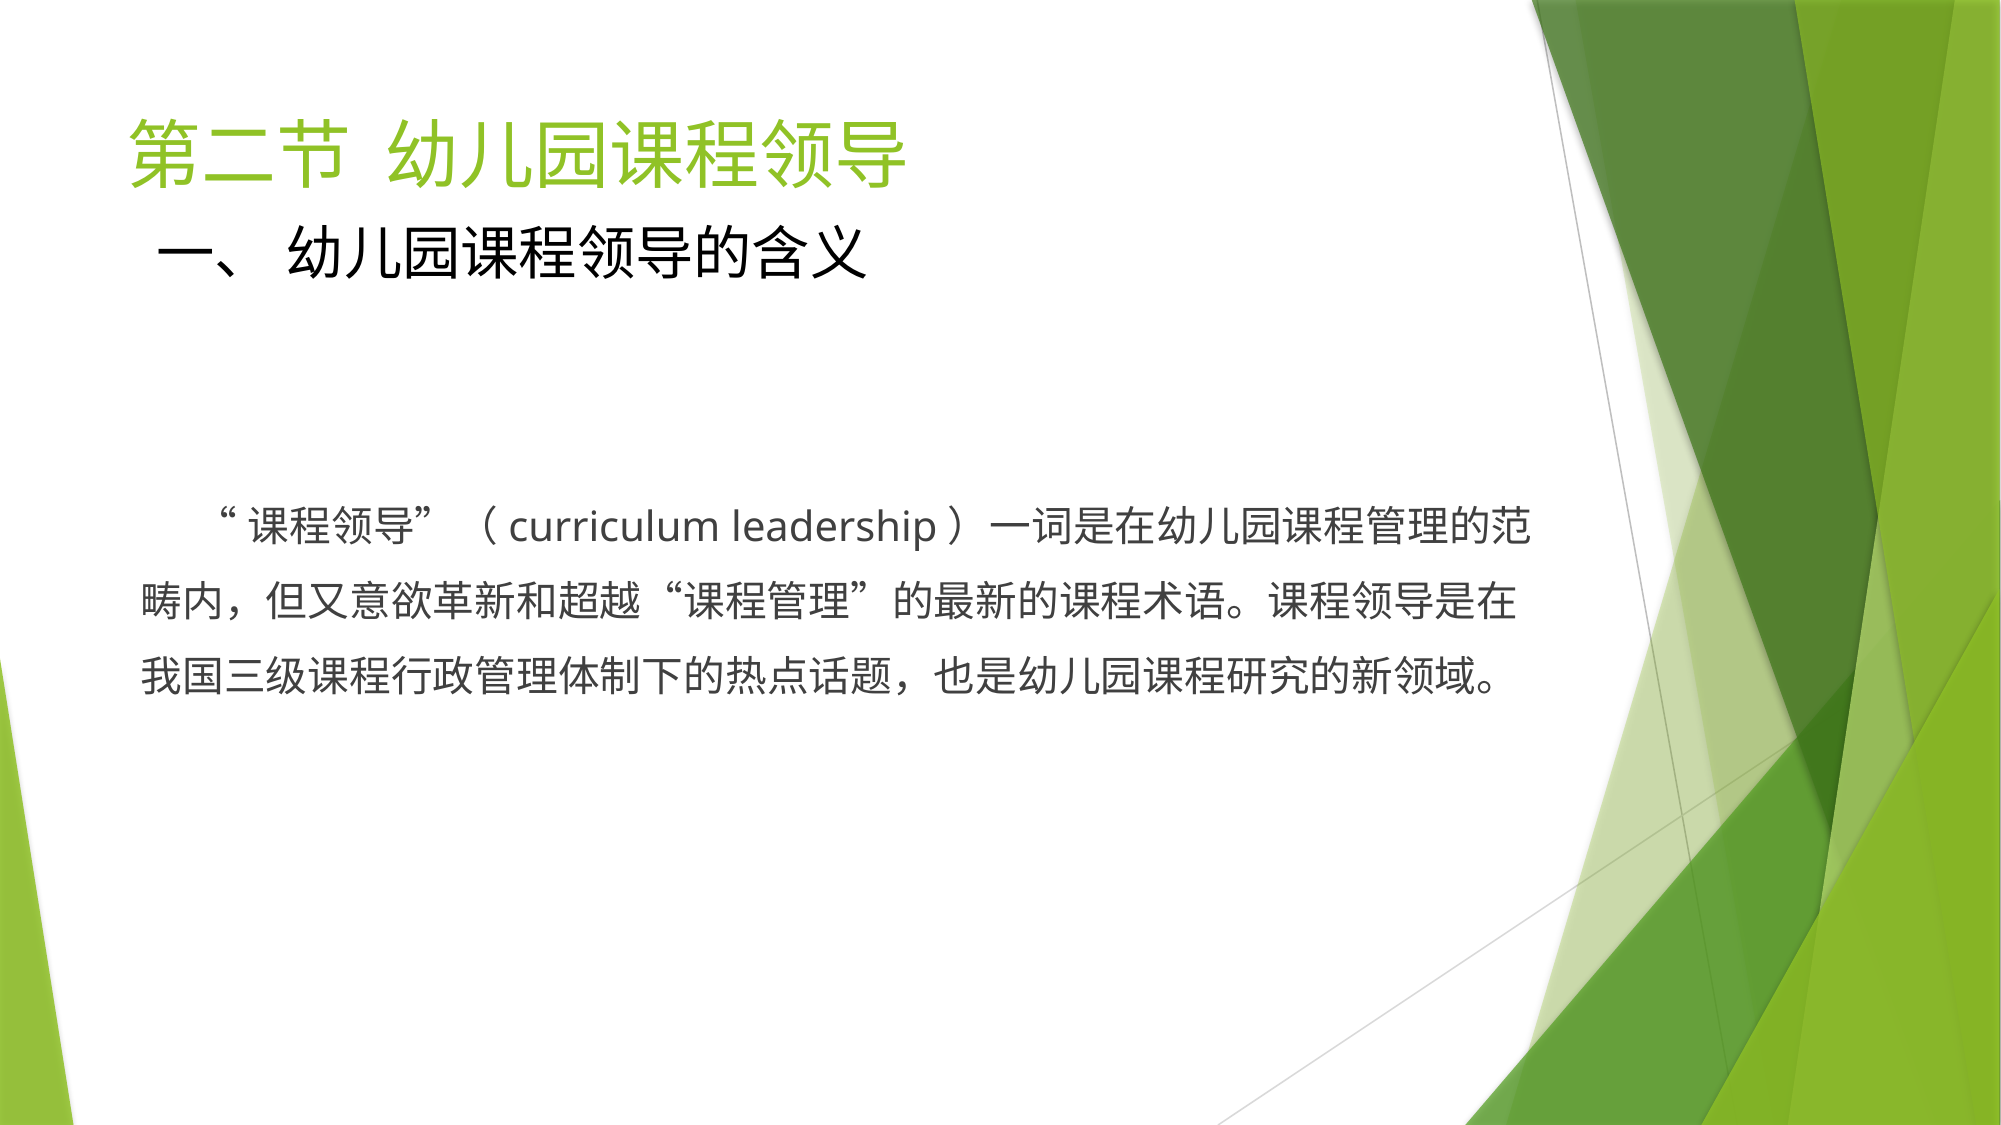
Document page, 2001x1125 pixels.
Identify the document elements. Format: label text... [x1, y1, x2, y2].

title 第二节 幼儿园课程领导 [111, 99, 1522, 317]
text_box 一、 幼儿园课程领导的含义 [141, 208, 1451, 294]
list “课程领导”（curriculum leadership）一词是在幼儿园课程管理的范畴内，但又意欲革新和超越“课程管理”的最新的课程术语。课程领导是在我国三级课程行政管理体制下的热点话题，也是幼儿园课程研究的新领域。 [125, 466, 1570, 736]
